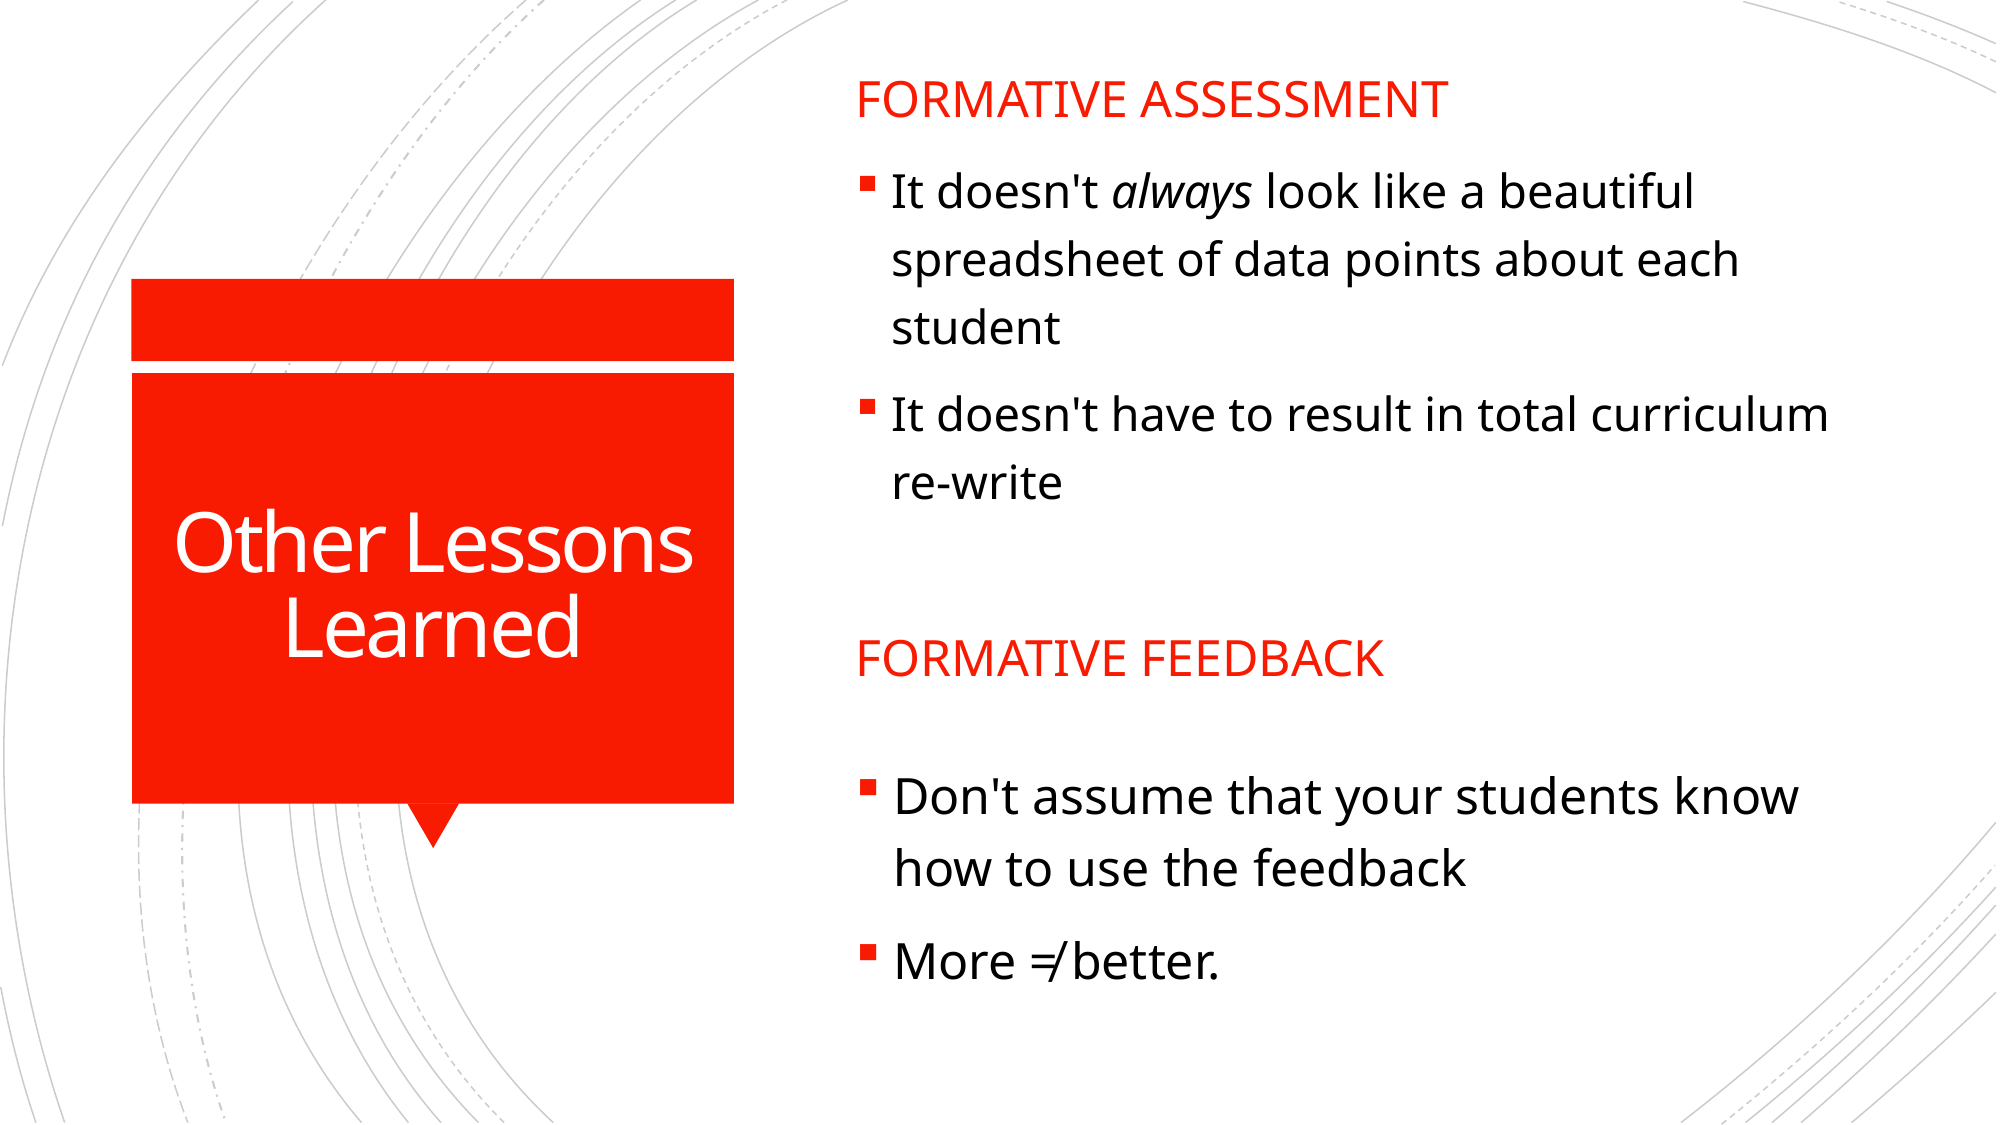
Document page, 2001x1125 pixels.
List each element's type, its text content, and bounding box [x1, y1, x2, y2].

list Formative Assessment [840, 41, 1869, 143]
list Formative Feedback [840, 600, 1869, 713]
list It doesn't always look like a beautiful spreadsheet of data points about each student It doesn't have to result in total curriculum re-write [840, 143, 1869, 519]
title Other Lessons Learned [145, 387, 721, 792]
list Don't assume that your students know how to use the feedback More ≠ better. [840, 744, 1869, 1022]
